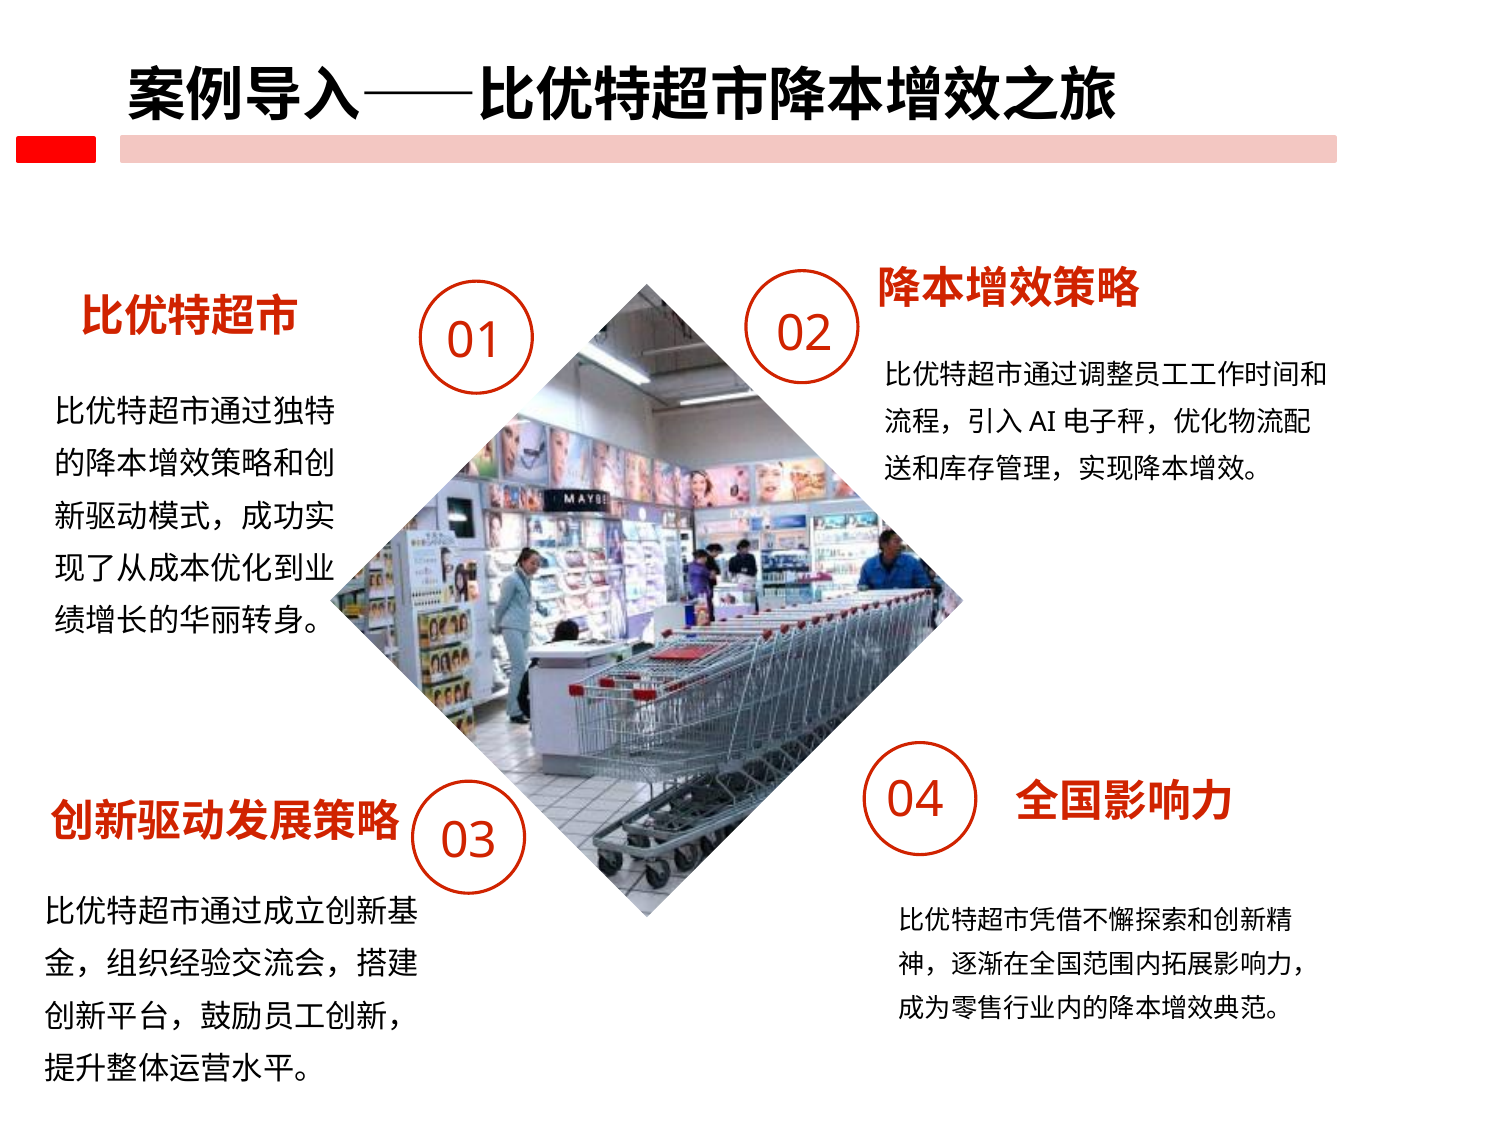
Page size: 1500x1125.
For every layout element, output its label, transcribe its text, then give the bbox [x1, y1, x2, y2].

text_box 比优特超市 [35, 267, 318, 350]
text_box 比优特超市通过独特的降本增效策略和创新驱动模式，成功实现了从成本优化到业绩增长的华丽转身。 [35, 366, 324, 663]
text_box 04 [969, 759, 996, 835]
text_box 创新驱动发展策略 [29, 772, 324, 855]
text_box 案例导入——比优特超市降本增效之旅 [81, 41, 1133, 137]
text_box 比优特超市通过调整员工工作时间和流程，引入AI电子秤，优化物流配送和库存管理，实现降本增效。 [969, 334, 1357, 520]
picture [329, 283, 964, 918]
text_box 降本增效策略 [859, 239, 1500, 323]
text_box [768, 270, 836, 282]
text_box 全国影响力 [996, 752, 1290, 835]
text_box 比优特超市通过成立创新基金，组织经验交流会，搭建创新平台，鼓励员工创新，提升整体运营水平。 [25, 866, 443, 1055]
text_box 比优特超市凭借不懈探索和创新精神，逐渐在全国范围内拓展影响力，成为零售行业内的降本增效典范。 [879, 881, 1343, 1069]
